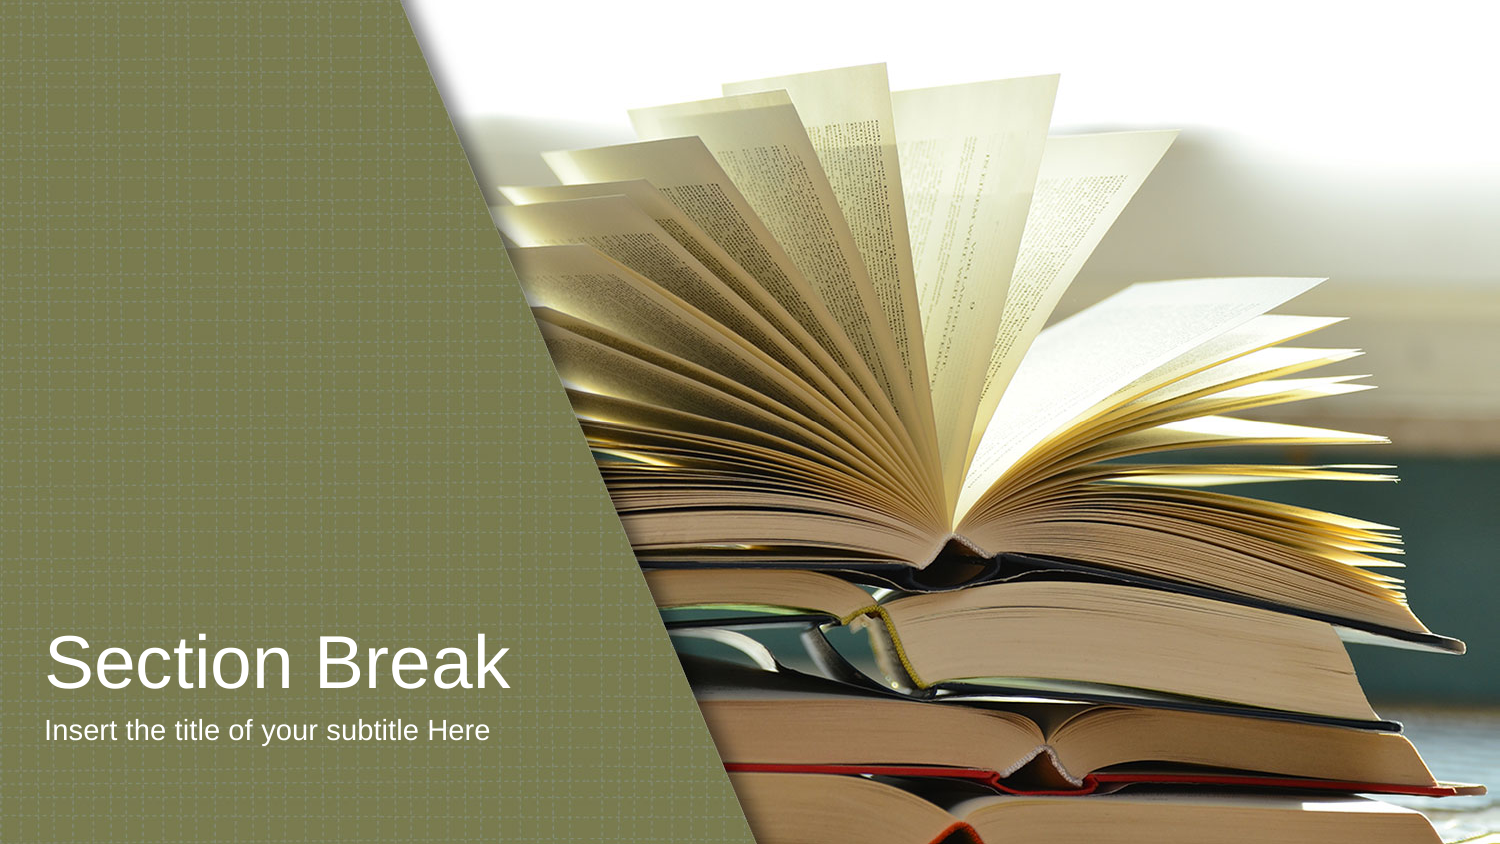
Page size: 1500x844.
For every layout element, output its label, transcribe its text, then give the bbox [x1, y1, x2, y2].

list Section Break [29, 610, 715, 705]
list Insert the title of your subtitle Here [29, 705, 715, 753]
picture [0, 0, 1500, 844]
